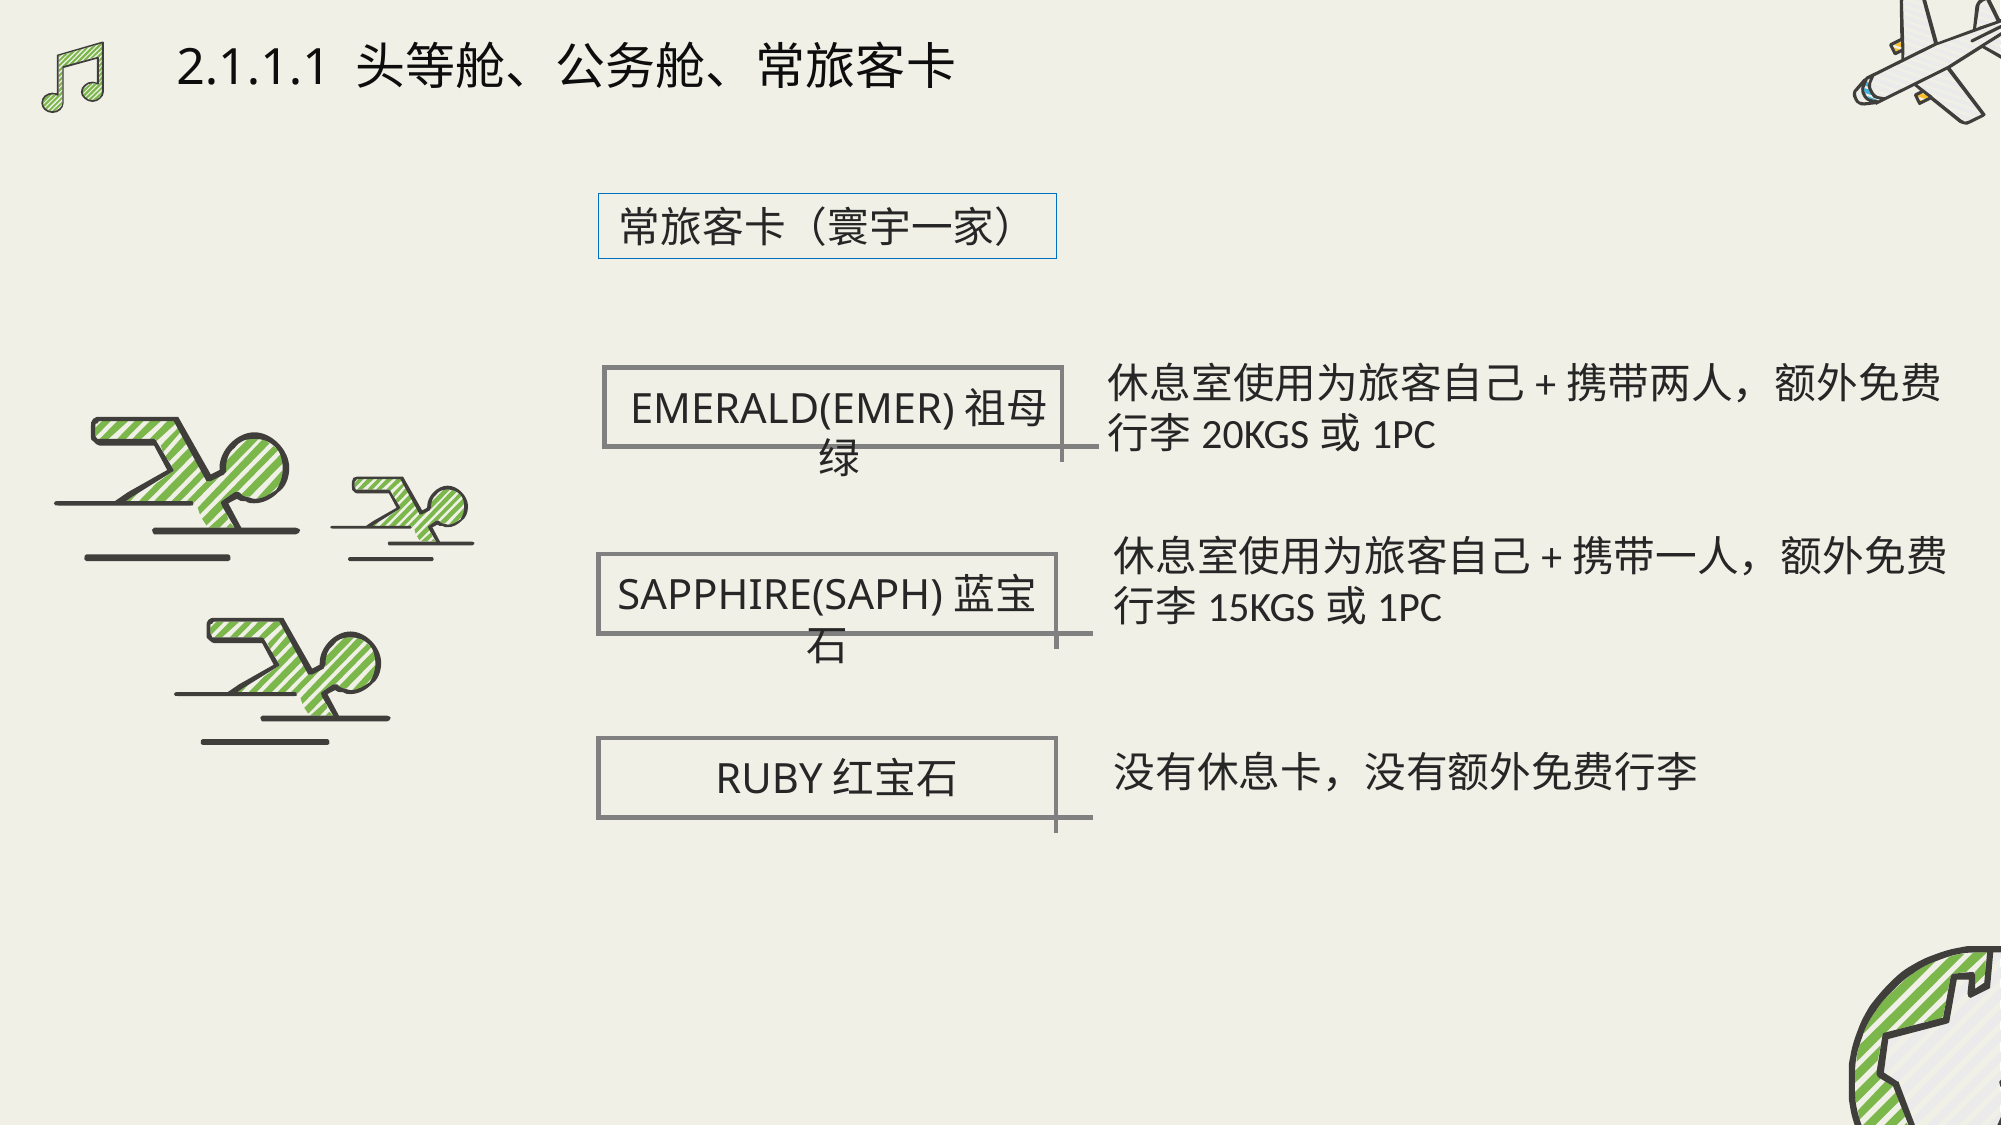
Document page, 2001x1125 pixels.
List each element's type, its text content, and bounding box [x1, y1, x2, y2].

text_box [604, 367, 1099, 463]
picture [1857, 0, 2000, 147]
text_box 休息室使用为旅客自己+携带一人，额外免费行李15KGS或1PC [1099, 522, 1967, 638]
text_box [598, 737, 1093, 833]
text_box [598, 553, 1094, 649]
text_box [330, 476, 475, 562]
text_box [41, 41, 104, 114]
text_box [173, 617, 391, 745]
text_box 常旅客卡（寰宇一家） [598, 193, 1057, 259]
text_box 没有休息卡，没有额外免费行李 [1099, 738, 1967, 803]
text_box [53, 416, 301, 561]
text_box SAPPHIRE(SAPH)蓝宝石 [598, 649, 1057, 676]
text_box EMERALD(EMER)祖母绿 [604, 463, 1074, 489]
text_box 2.1.1.1 头等舱、公务舱、常旅客卡 [161, 27, 971, 103]
picture [1848, 946, 2000, 1125]
text_box 休息室使用为旅客自己+携带两人，额外免费行李20KGS或1PC [1093, 349, 1961, 464]
